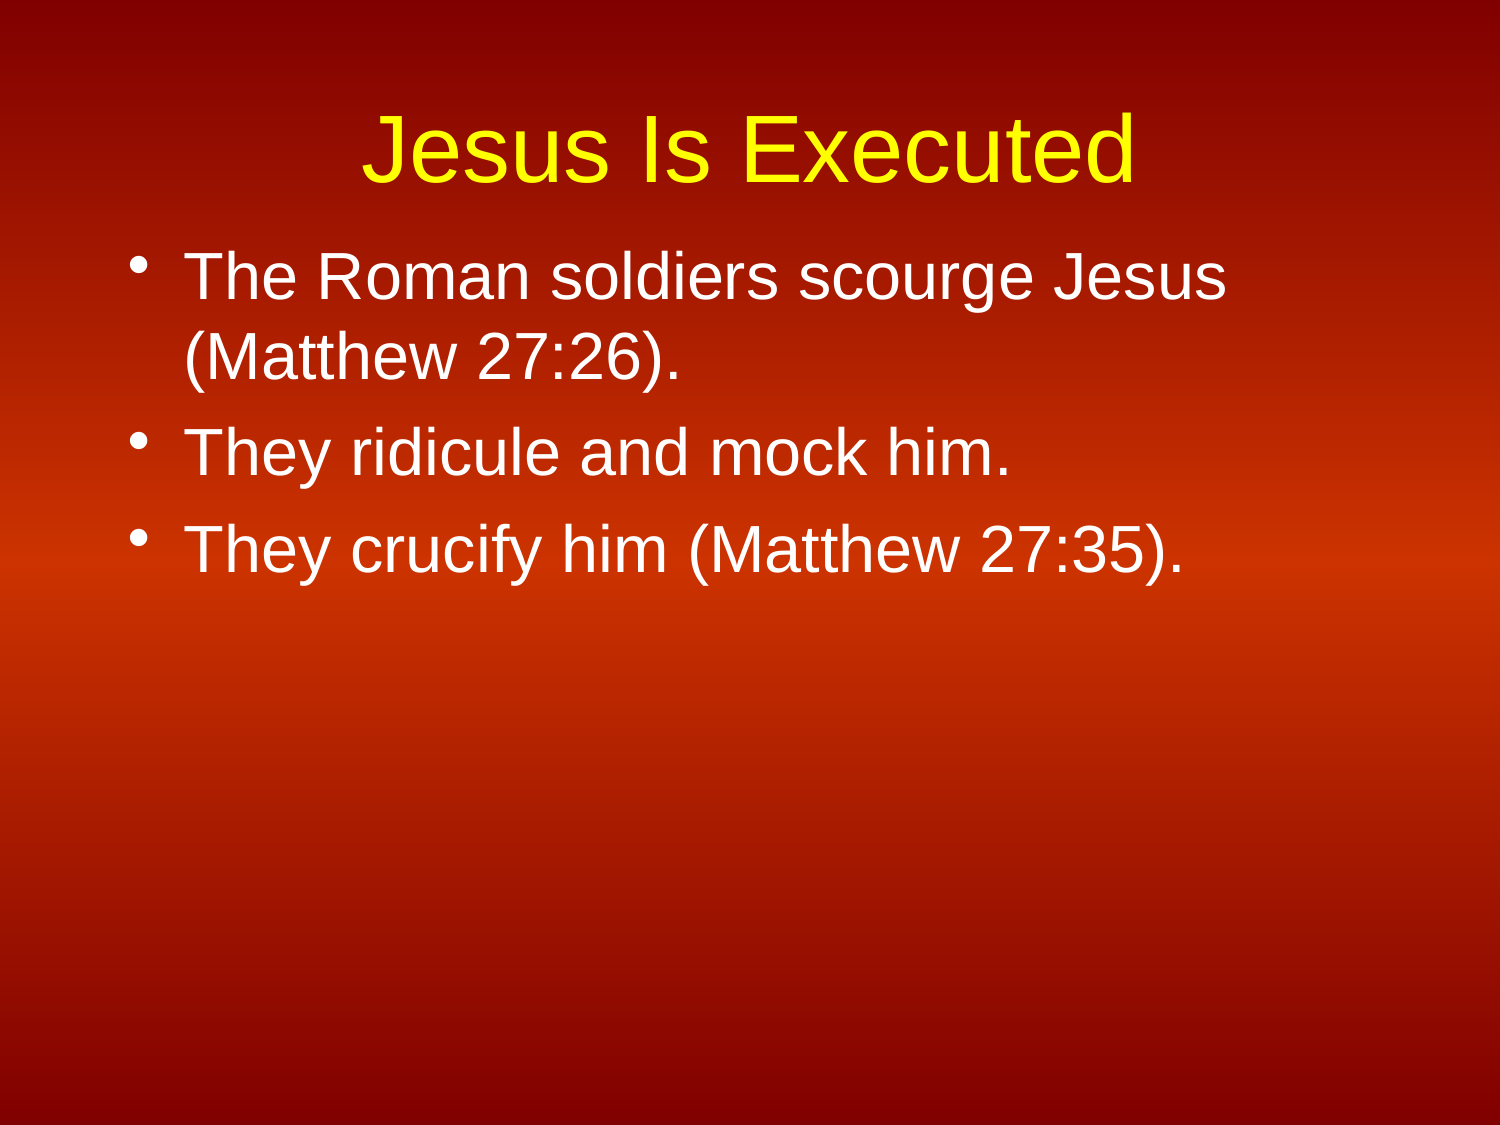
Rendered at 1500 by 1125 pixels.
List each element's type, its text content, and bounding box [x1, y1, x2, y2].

list The Roman soldiers scourge Jesus (Matthew 27:26). They ridicule and mock him. They crucify him (Matthew 27:35). [112, 224, 1463, 1125]
title Jesus Is Executed [37, 50, 1463, 238]
